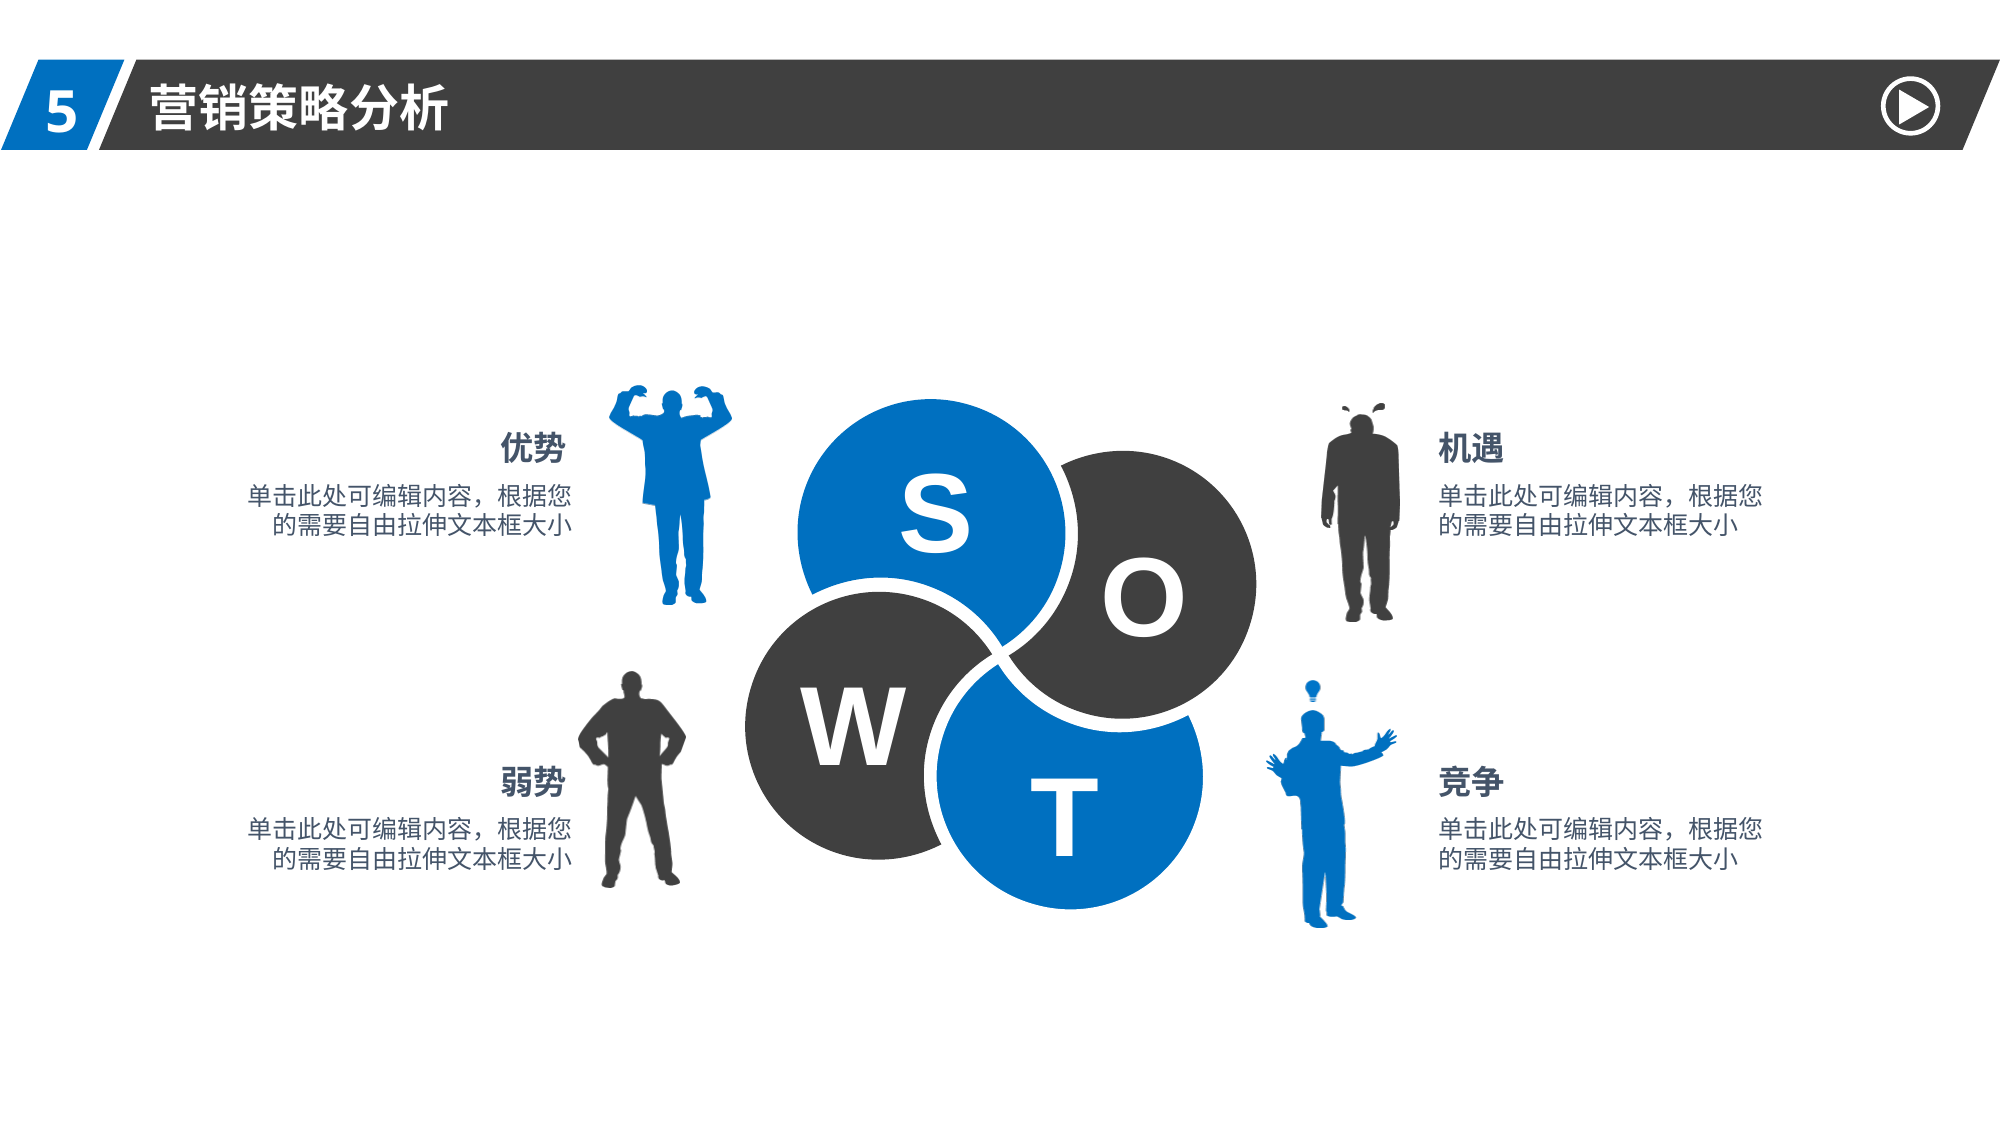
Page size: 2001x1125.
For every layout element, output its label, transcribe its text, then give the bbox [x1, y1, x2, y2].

text_box 单击此处可编辑内容，根据您的需要自由拉伸文本框大小 [1438, 480, 1772, 541]
text_box 弱势 [356, 760, 567, 801]
text_box S [846, 432, 1026, 583]
text_box W [763, 645, 944, 795]
text_box [764, 795, 942, 860]
text_box 5 [30, 66, 135, 152]
text_box [797, 399, 1020, 595]
text_box [133, 59, 2000, 150]
picture [608, 385, 733, 606]
text_box T [975, 736, 1155, 887]
picture [1321, 402, 1401, 622]
text_box 单击此处可编辑内容，根据您的需要自由拉伸文本框大小 [239, 813, 573, 874]
text_box 单击此处可编辑内容，根据您的需要自由拉伸文本框大小 [1438, 813, 1772, 874]
text_box 机遇 [1438, 427, 1685, 468]
picture [1266, 677, 1397, 929]
text_box [772, 591, 993, 703]
text_box [35, 59, 125, 66]
text_box 单击此处可编辑内容，根据您的需要自由拉伸文本框大小 [239, 480, 573, 541]
text_box [937, 663, 1204, 880]
text_box [1, 80, 30, 150]
text_box 竞争 [1438, 760, 1685, 801]
text_box 优势 [356, 427, 567, 468]
text_box [919, 438, 1065, 647]
text_box [1060, 450, 1257, 659]
text_box [745, 659, 763, 793]
text_box [1008, 612, 1228, 719]
text_box [1899, 89, 1930, 125]
text_box [994, 887, 1146, 911]
text_box O [1054, 516, 1234, 667]
picture [578, 671, 687, 889]
text_box [1883, 78, 1938, 134]
text_box 营销策略分析 [134, 69, 546, 145]
